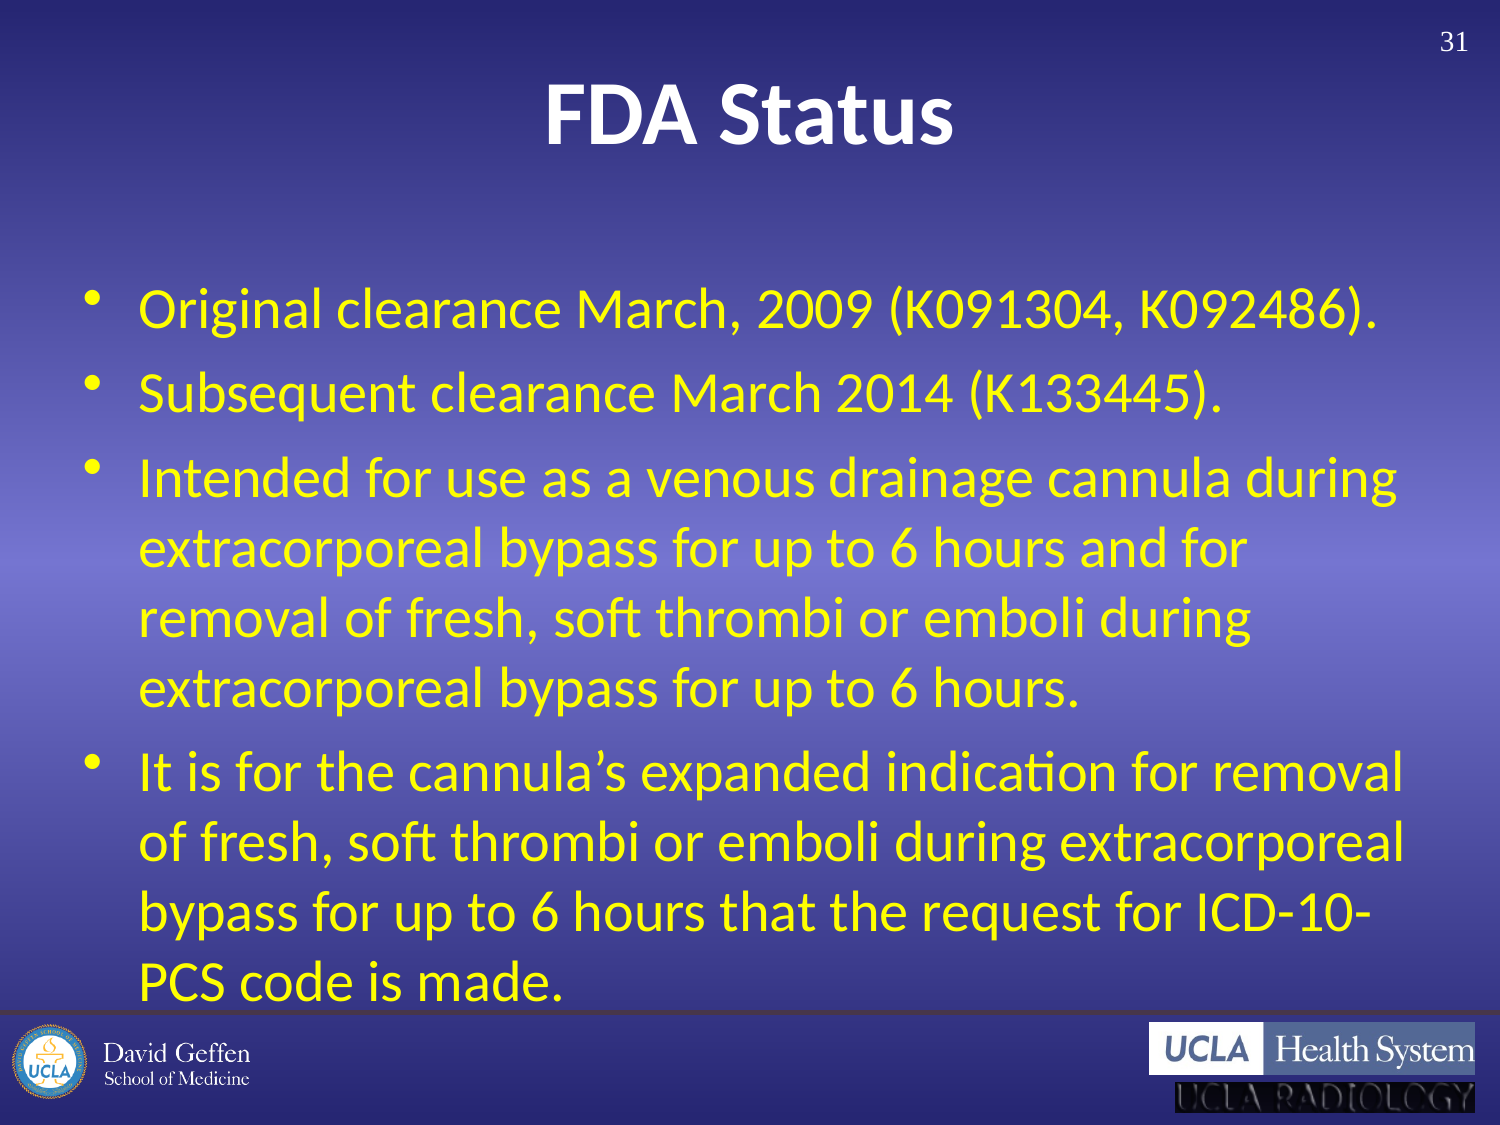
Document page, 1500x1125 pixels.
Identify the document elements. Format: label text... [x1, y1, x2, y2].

picture [1175, 1082, 1475, 1113]
list Original clearance March, 2009 (K091304, K092486). Subsequent clearance March 2014 (K133445). Intended for use as a venous drainage cannula during extracorporeal bypass for up to 6 hours and for removal of fresh, soft thrombi or emboli during extracorporeal bypass for up to 6 hours. It is for the cannula’s expanded indication for removal of fresh, soft thrombi or emboli during extracorporeal bypass for up to 6 hours that the request for ICD-10-PCS code is made. [74, 261, 1426, 1007]
picture [99, 1028, 250, 1095]
title FDA Status [74, 44, 1426, 261]
picture [1149, 1022, 1475, 1075]
picture [12, 1024, 88, 1099]
slide_number 31 [1425, 15, 1500, 75]
